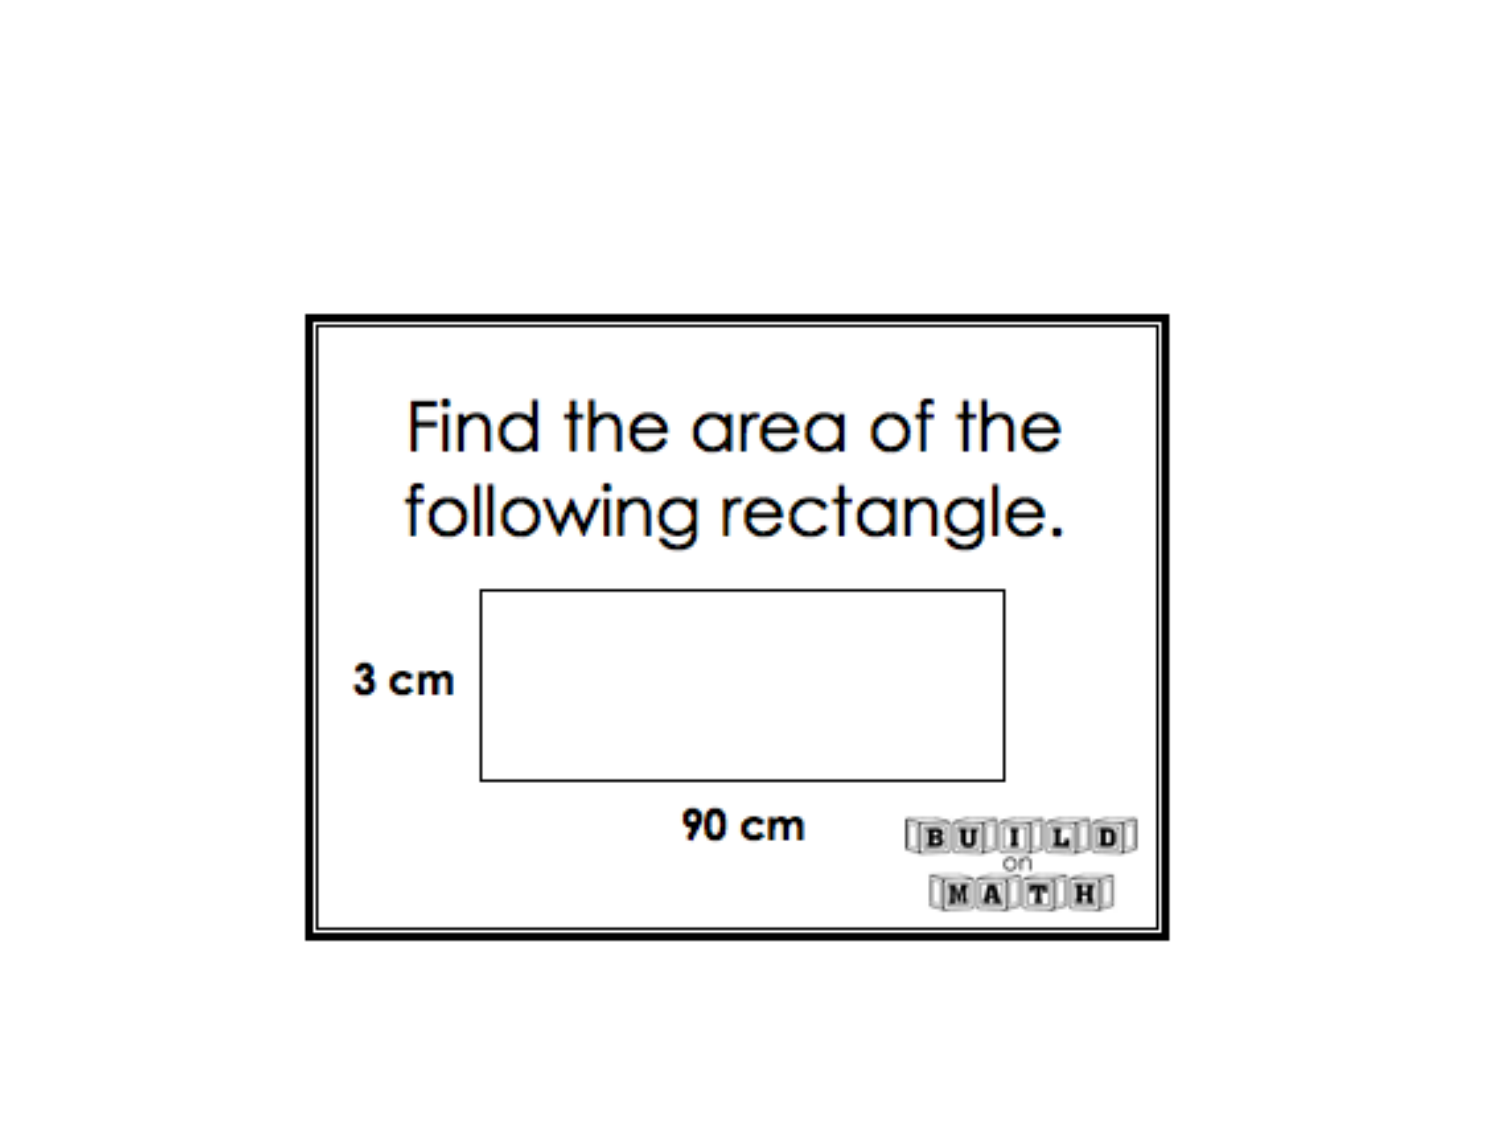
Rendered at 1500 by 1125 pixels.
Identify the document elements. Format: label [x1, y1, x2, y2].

list [74, 262, 1426, 1006]
